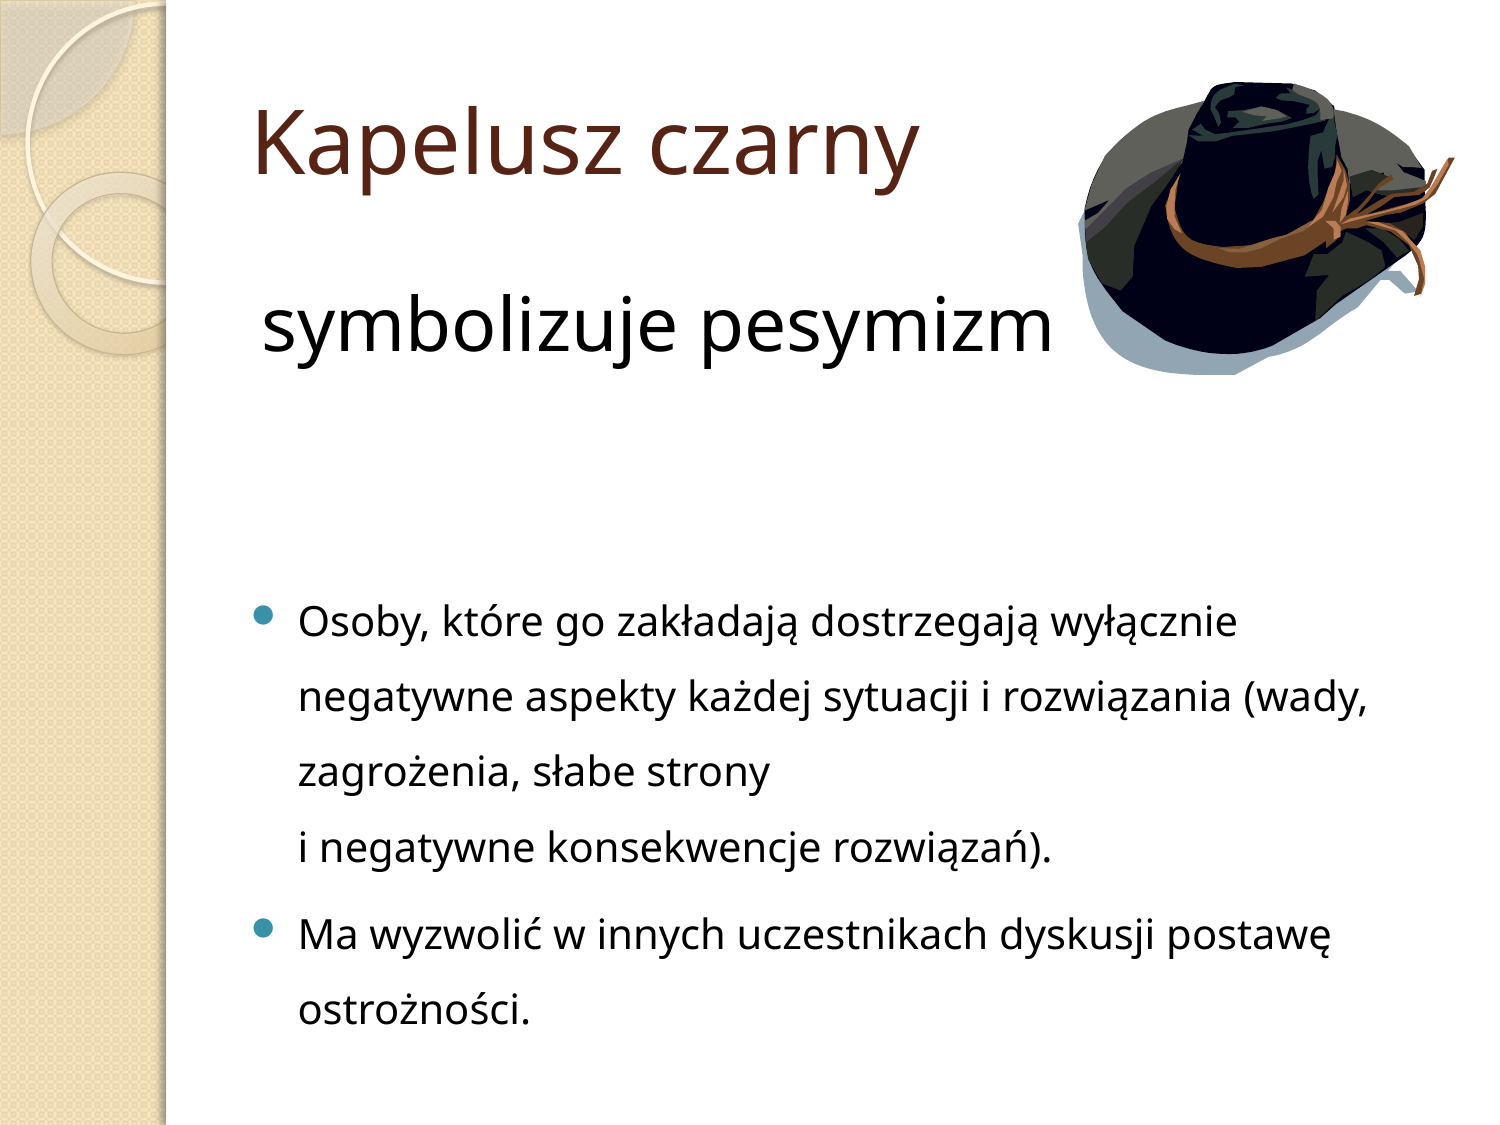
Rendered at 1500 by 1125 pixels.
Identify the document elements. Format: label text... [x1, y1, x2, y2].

list Osoby, które go zakładają dostrzegają wyłącznie negatywne aspekty każdej sytuacji i rozwiązania (wady, zagrożenia, słabe strony i negatywne konsekwencje rozwiązań). Ma wyzwolić w innych uczestnikach dyskusji postawę ostrożności. [222, 562, 1453, 1072]
picture [1077, 81, 1456, 376]
title Kapelusz czarny [235, 45, 1466, 233]
text_box symbolizuje pesymizm [246, 269, 1070, 375]
